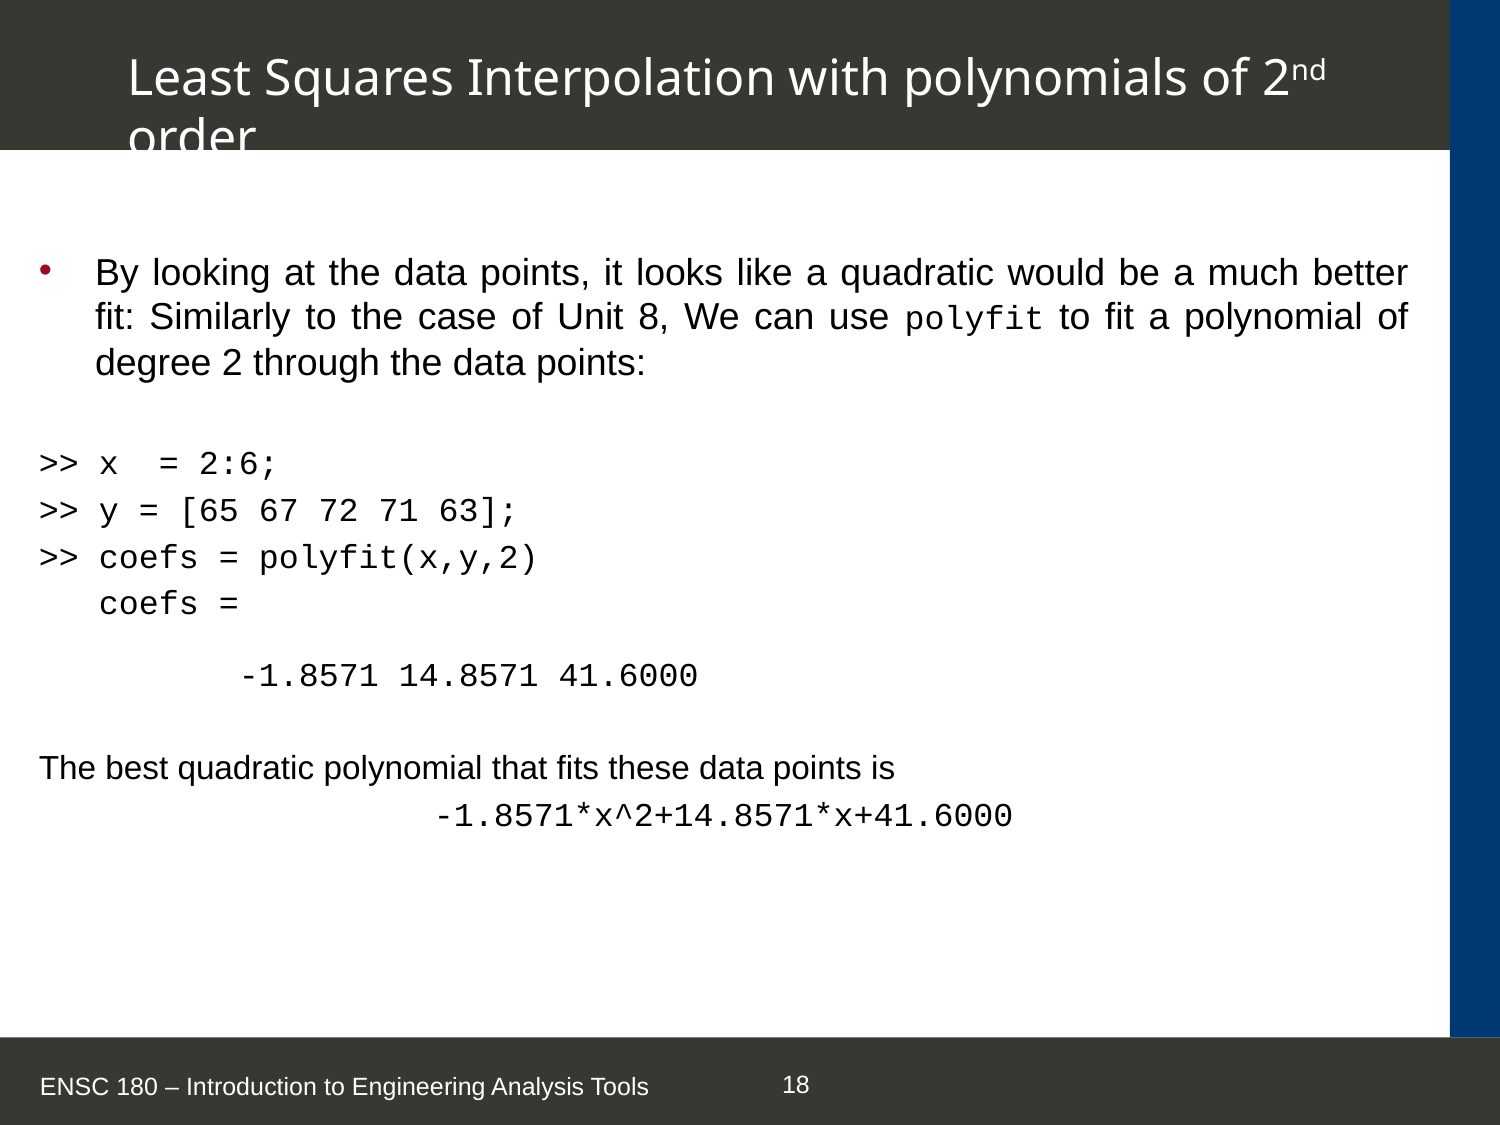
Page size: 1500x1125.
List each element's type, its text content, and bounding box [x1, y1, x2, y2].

footer ENSC 180 – Introduction to Engineering Analysis Tools [24, 1062, 670, 1113]
list By looking at the data points, it looks like a quadratic would be a much better fit: Similarly to the case of Unit 8, We can use polyfit to fit a polynomial of degree 2 through the data points: >> x = 2:6; >> y = [65 67 72 71 63]; >> coefs = polyfit(x,y,2) coefs = -1.8571 14.8571 41.6000 The best quadratic polynomial that fits these data points is -1.8571*x^2+14.8571*x+41.6000 [23, 239, 1424, 1032]
title Least Squares Interpolation with polynomials of 2nd order [112, 37, 1451, 138]
